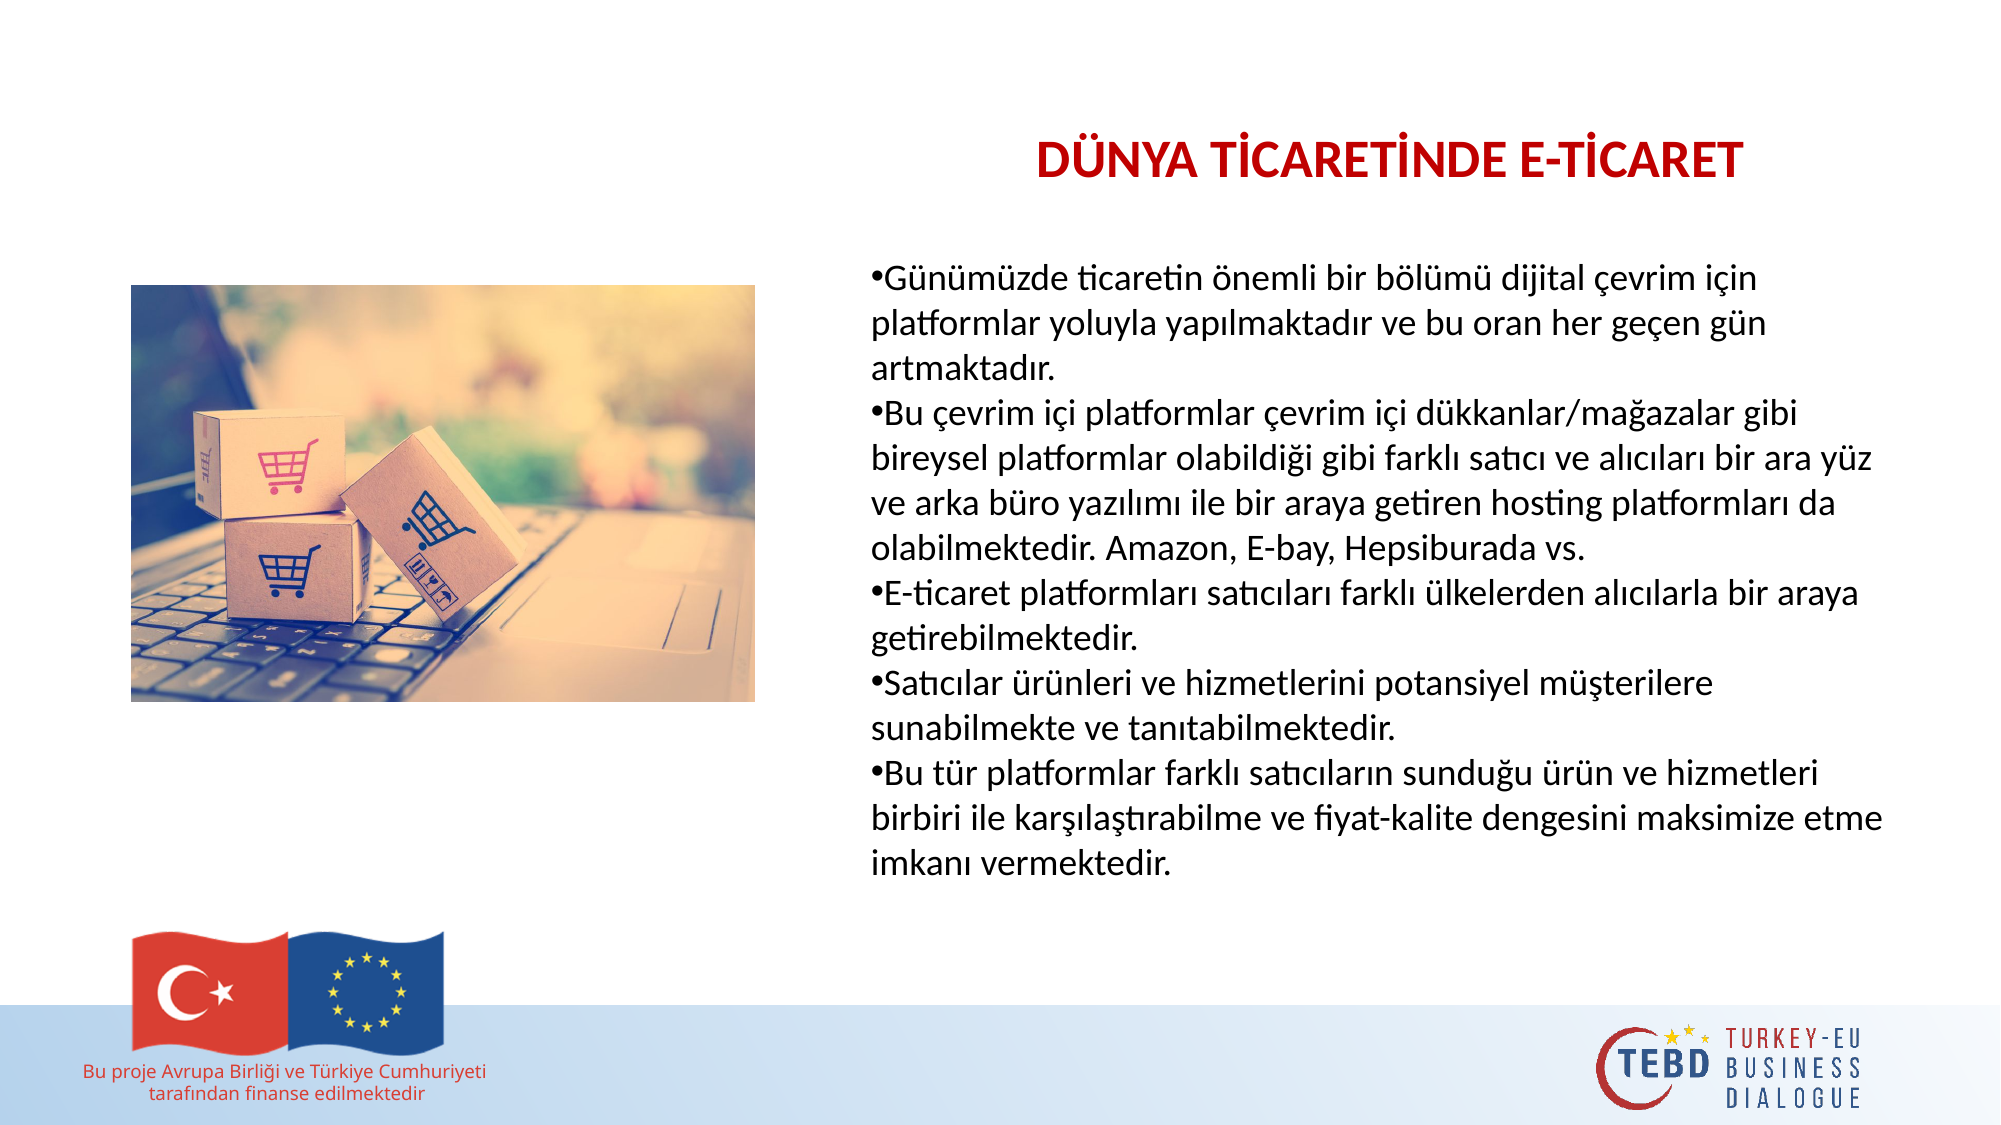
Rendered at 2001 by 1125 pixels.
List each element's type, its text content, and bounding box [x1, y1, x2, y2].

picture [1596, 1024, 1859, 1110]
picture [123, 923, 450, 1062]
text_box DÜNYA TİCARETİNDE E-TİCARET Günümüzde ticaretin önemli bir bölümü dijital çevrim için platformlar yoluyla yapılmaktadır ve bu oran her geçen gün artmaktadır. Bu çevrim içi platformlar çevrim içi dükkanlar/mağazalar gibi bireysel platformlar olabildiği gibi farklı satıcı ve alıcıları bir ara yüz ve arka büro yazılımı ile bir araya getiren hosting platformları da olabilmektedir. Amazon, E-bay, Hepsiburada vs. E-ticaret platformları satıcıları farklı ülkelerden alıcılarla bir araya getirebilmektedir. Satıcılar ürünleri ve hizmetlerini potansiyel müşterilere sunabilmekte ve tanıtabilmektedir. Bu tür platformlar farklı satıcıların sunduğu ürün ve hizmetleri birbiri ile karşılaştırabilme ve fiyat-kalite dengesini maksimize etme imkanı vermektedir. [856, 115, 1926, 936]
text_box Bu proje Avrupa Birliği ve Türkiye Cumhuriyeti tarafından finanse edilmektedir [0, 1052, 618, 1112]
picture [131, 285, 755, 702]
text_box [0, 1004, 2000, 1125]
